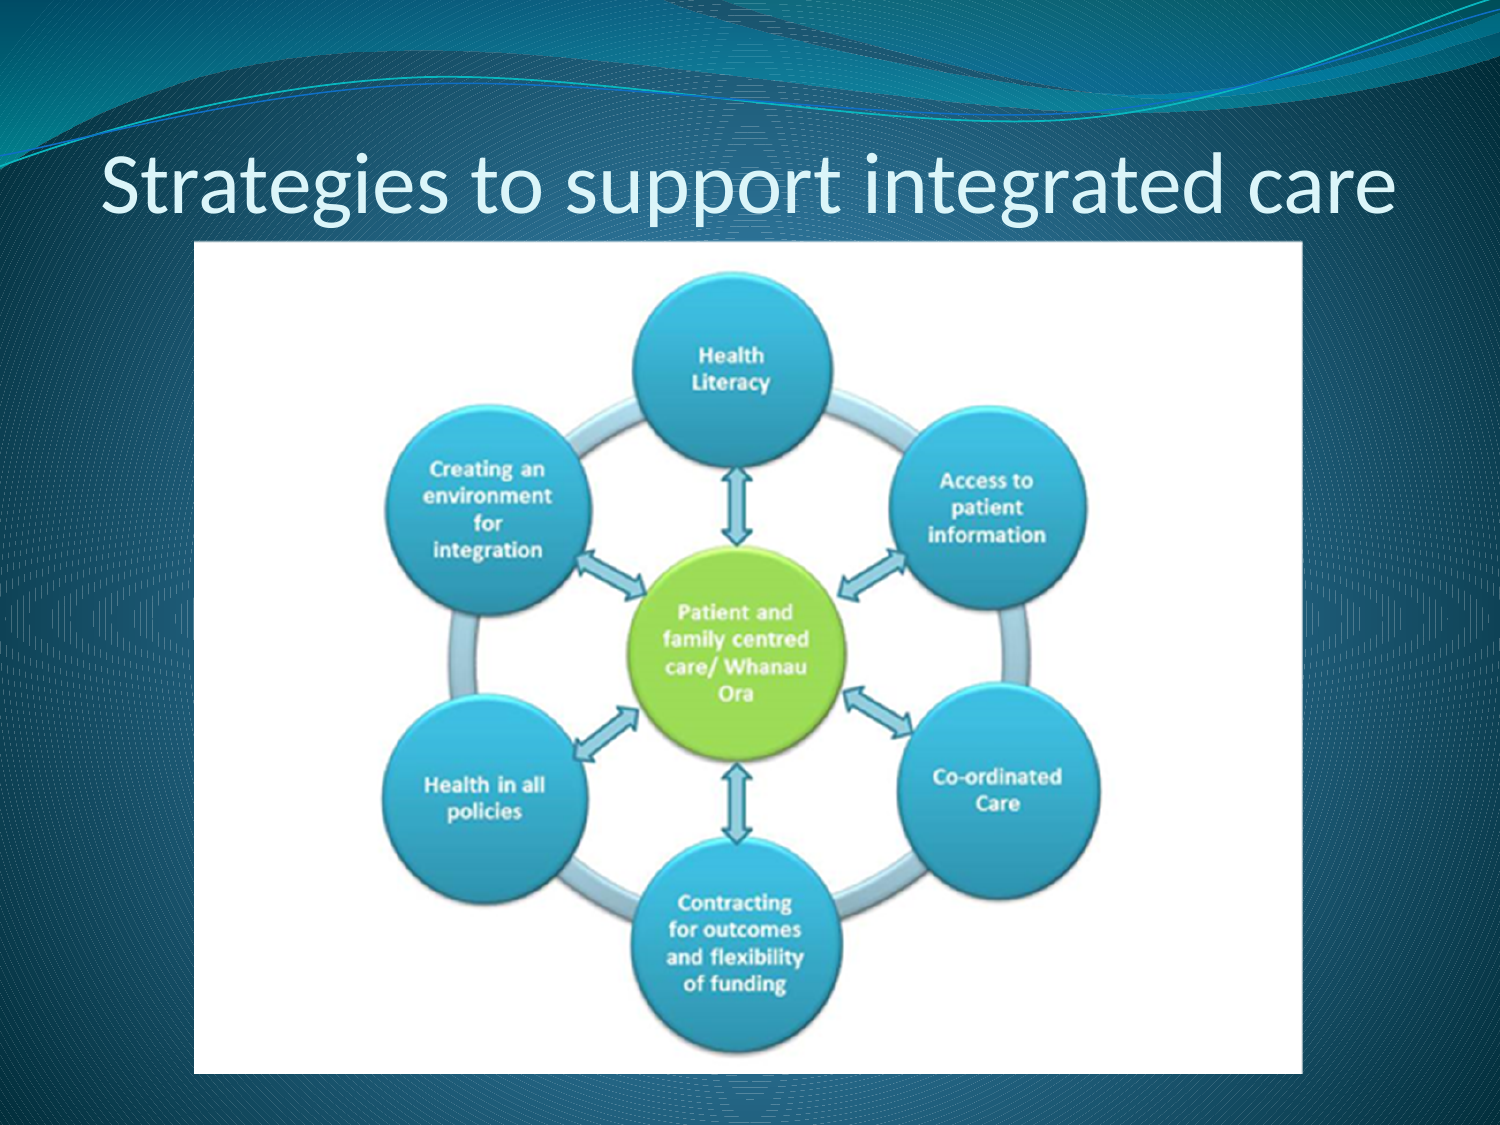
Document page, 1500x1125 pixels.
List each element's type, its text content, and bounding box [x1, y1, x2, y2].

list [194, 239, 1305, 1074]
title Strategies to support integrated care [75, 93, 1425, 231]
